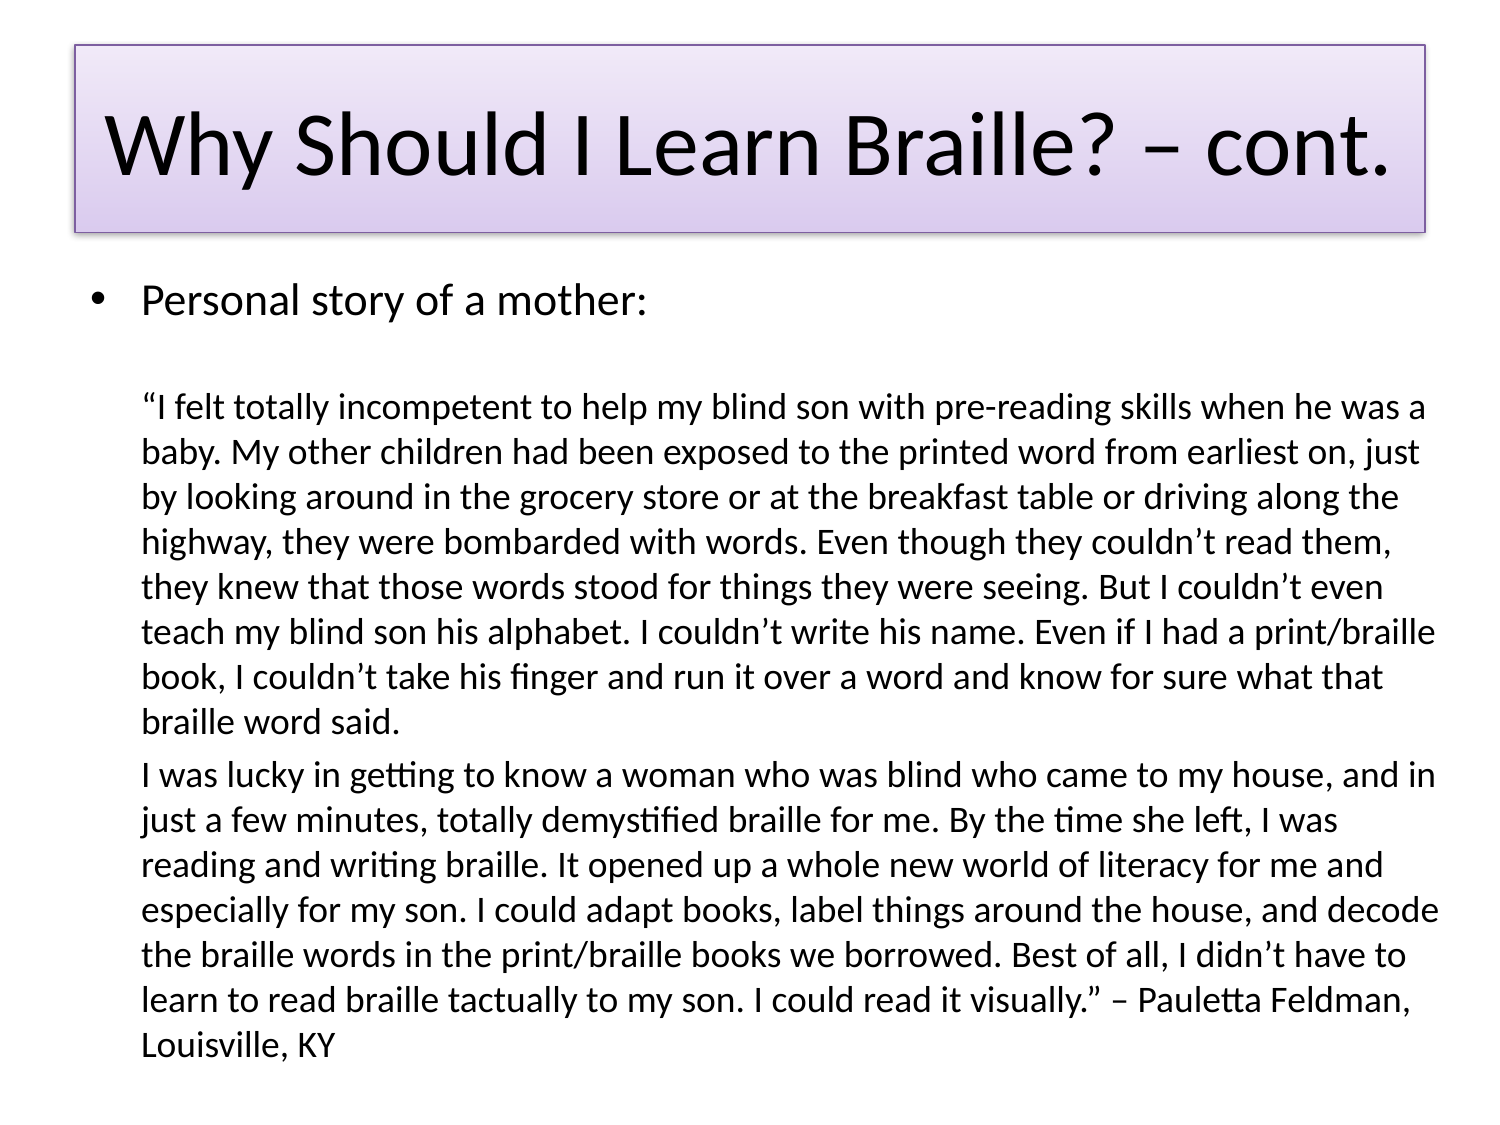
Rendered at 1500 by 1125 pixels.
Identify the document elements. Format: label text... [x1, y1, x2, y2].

title Why Should I Learn Braille? – cont. [74, 44, 1426, 233]
list Personal story of a mother: “I felt totally incompetent to help my blind son with pre-reading skills when he was a baby. My other children had been exposed to the printed word from earliest on, just by looking around in the grocery store or at the breakfast table or driving along the highway, they were bombarded with words. Even though they couldn’t read them, they knew that those words stood for things they were seeing. But I couldn’t even teach my blind son his alphabet. I couldn’t write his name. Even if I had a print/braille book, I couldn’t take his finger and run it over a word and know for sure what that braille word said. I was lucky in getting to know a woman who was blind who came to my house, and in just a few minutes, totally demystified braille for me. By the time she left, I was reading and writing braille. It opened up a whole new world of literacy for me and especially for my son. I could adapt books, label things around the house, and decode the braille words in the print/braille books we borrowed. Best of all, I didn’t have to learn to read braille tactually to my son. I could read it visually.” – Pauletta Feldman, Louisville, KY [75, 262, 1463, 1075]
